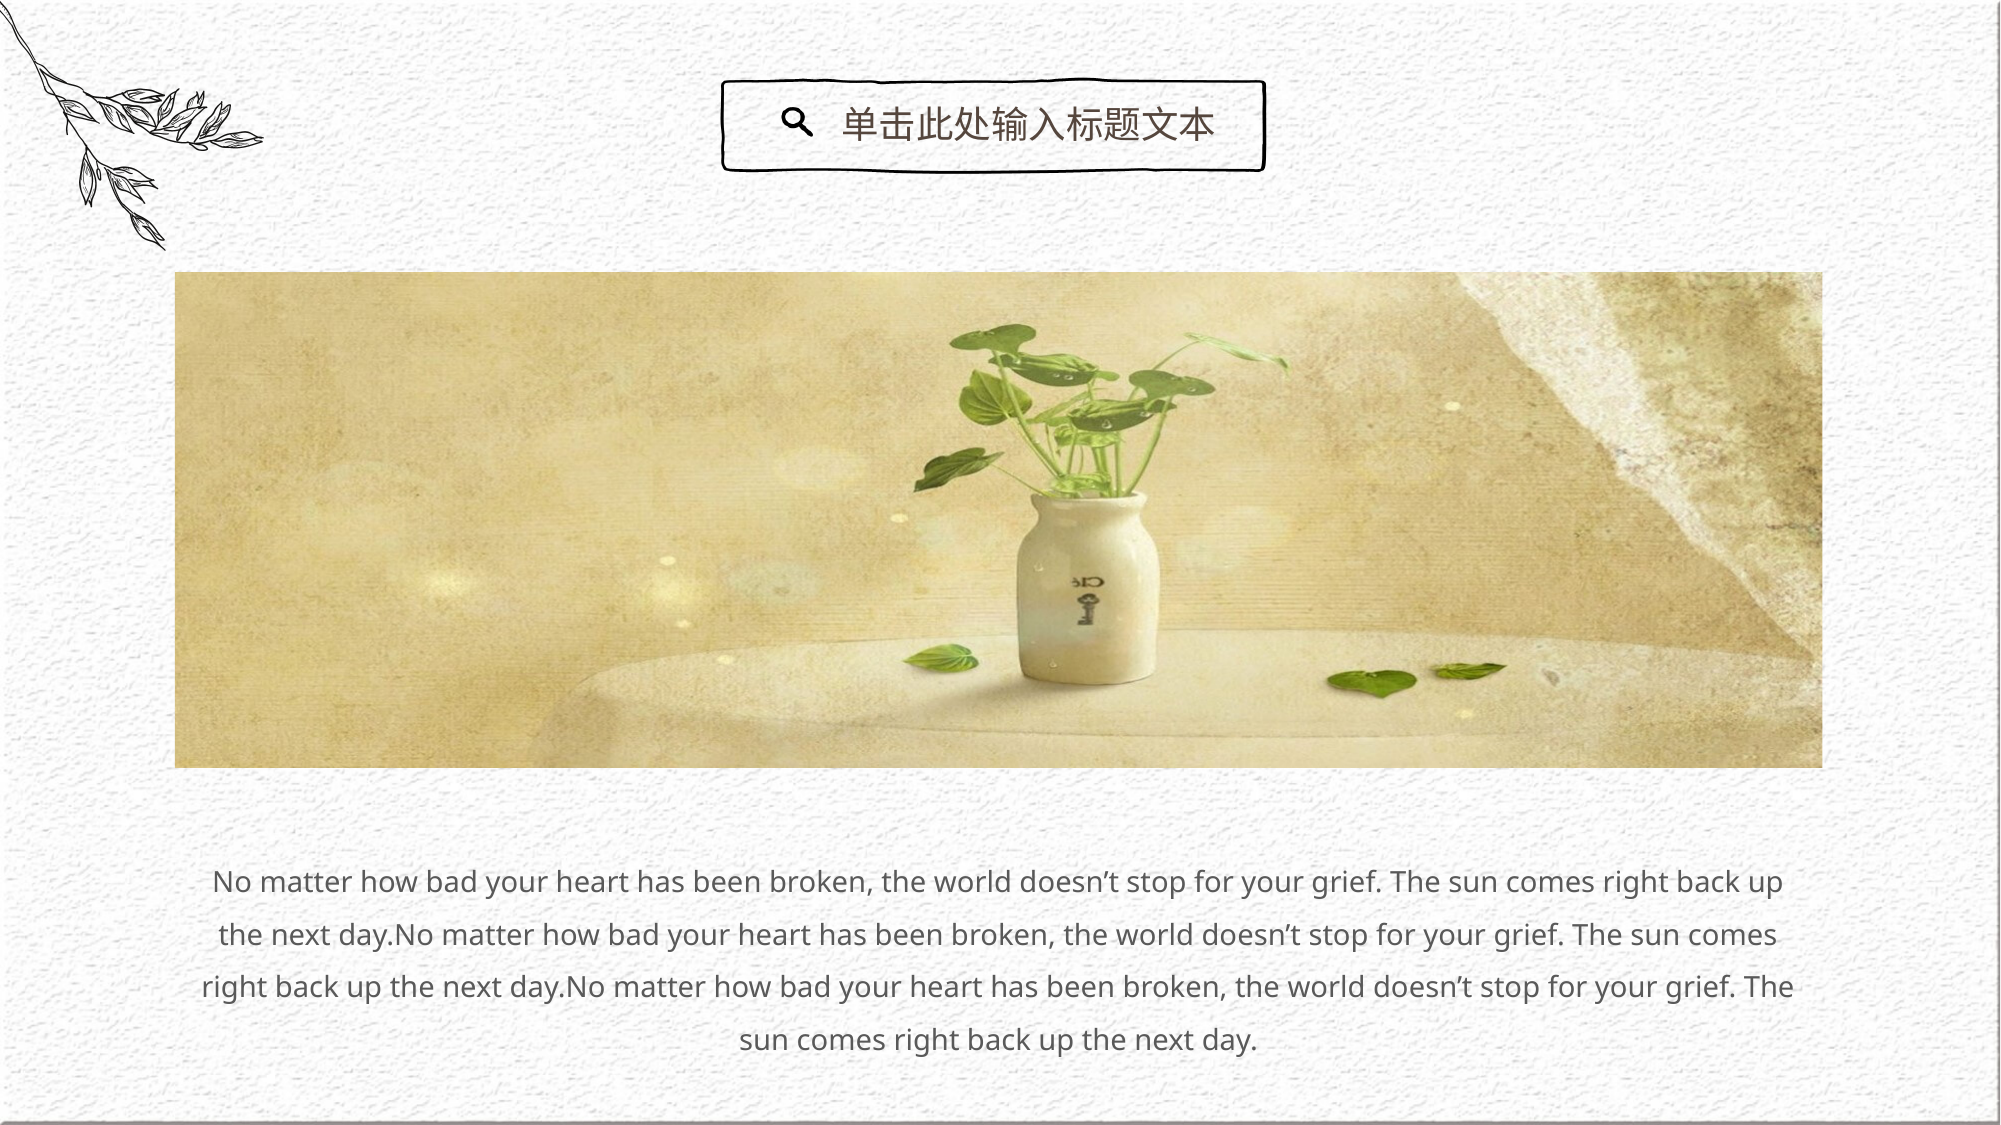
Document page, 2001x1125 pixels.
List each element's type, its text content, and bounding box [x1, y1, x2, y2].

picture [0, 0, 2001, 1125]
text_box No matter how bad your heart has been broken, the world doesn’t stop for your grief. The sun comes right back up the next day.No matter how bad your heart has been broken, the world doesn’t stop for your grief. The sun comes right back up the next day.No matter how bad your heart has been broken, the world doesn’t stop for your grief. The sun comes right back up the next day. [174, 838, 1823, 1064]
text_box [174, 272, 1823, 769]
